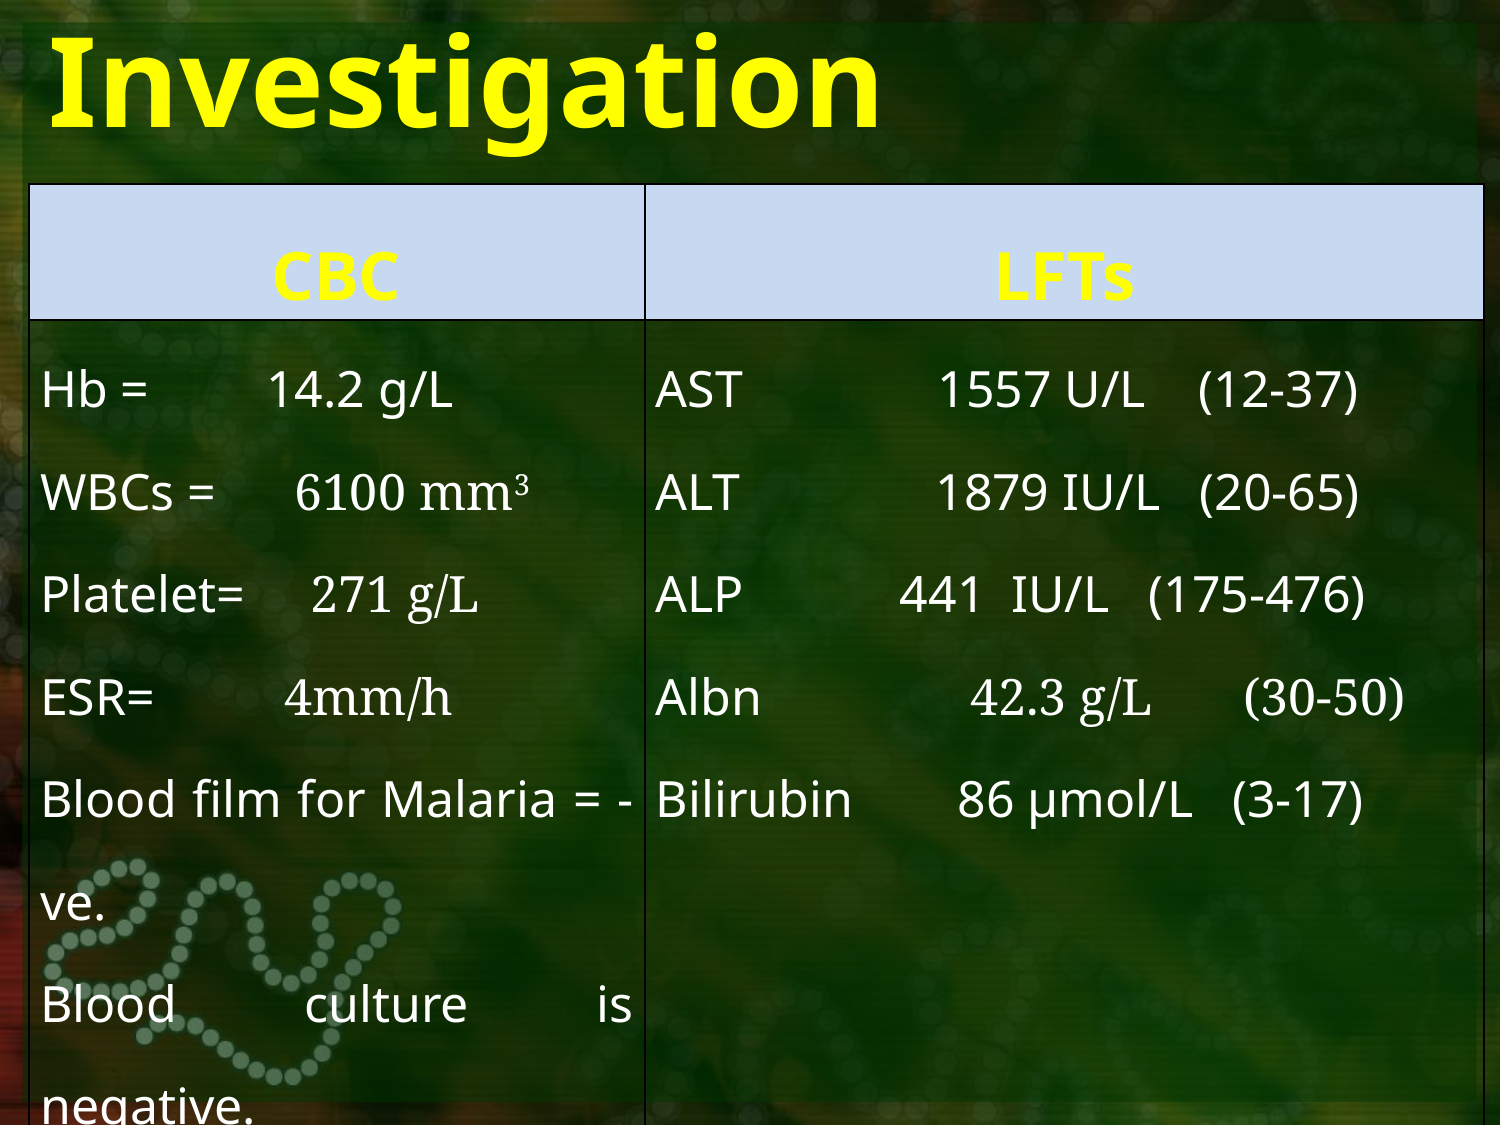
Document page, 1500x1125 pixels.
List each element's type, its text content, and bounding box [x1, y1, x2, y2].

table_header LFTs [646, 185, 1483, 319]
table_cell Hb = 14.2 g/L WBCs = 6100 mm3 Platelet= 271 g/L ESR= 4mm/h Blood film for Malaria = -ve. Blood culture is negative. [30, 321, 644, 1125]
picture [0, 0, 1500, 1125]
title Investigation [33, 122, 1384, 183]
table_header CBC [30, 185, 644, 319]
table_cell AST 1557 U/L (12-37) ALT 1879 IU/L (20-65) ALP 441 IU/L (175-476) Albn 42.3 g/L (30-50) Bilirubin 86 µmol/L (3-17) [646, 321, 1483, 1125]
